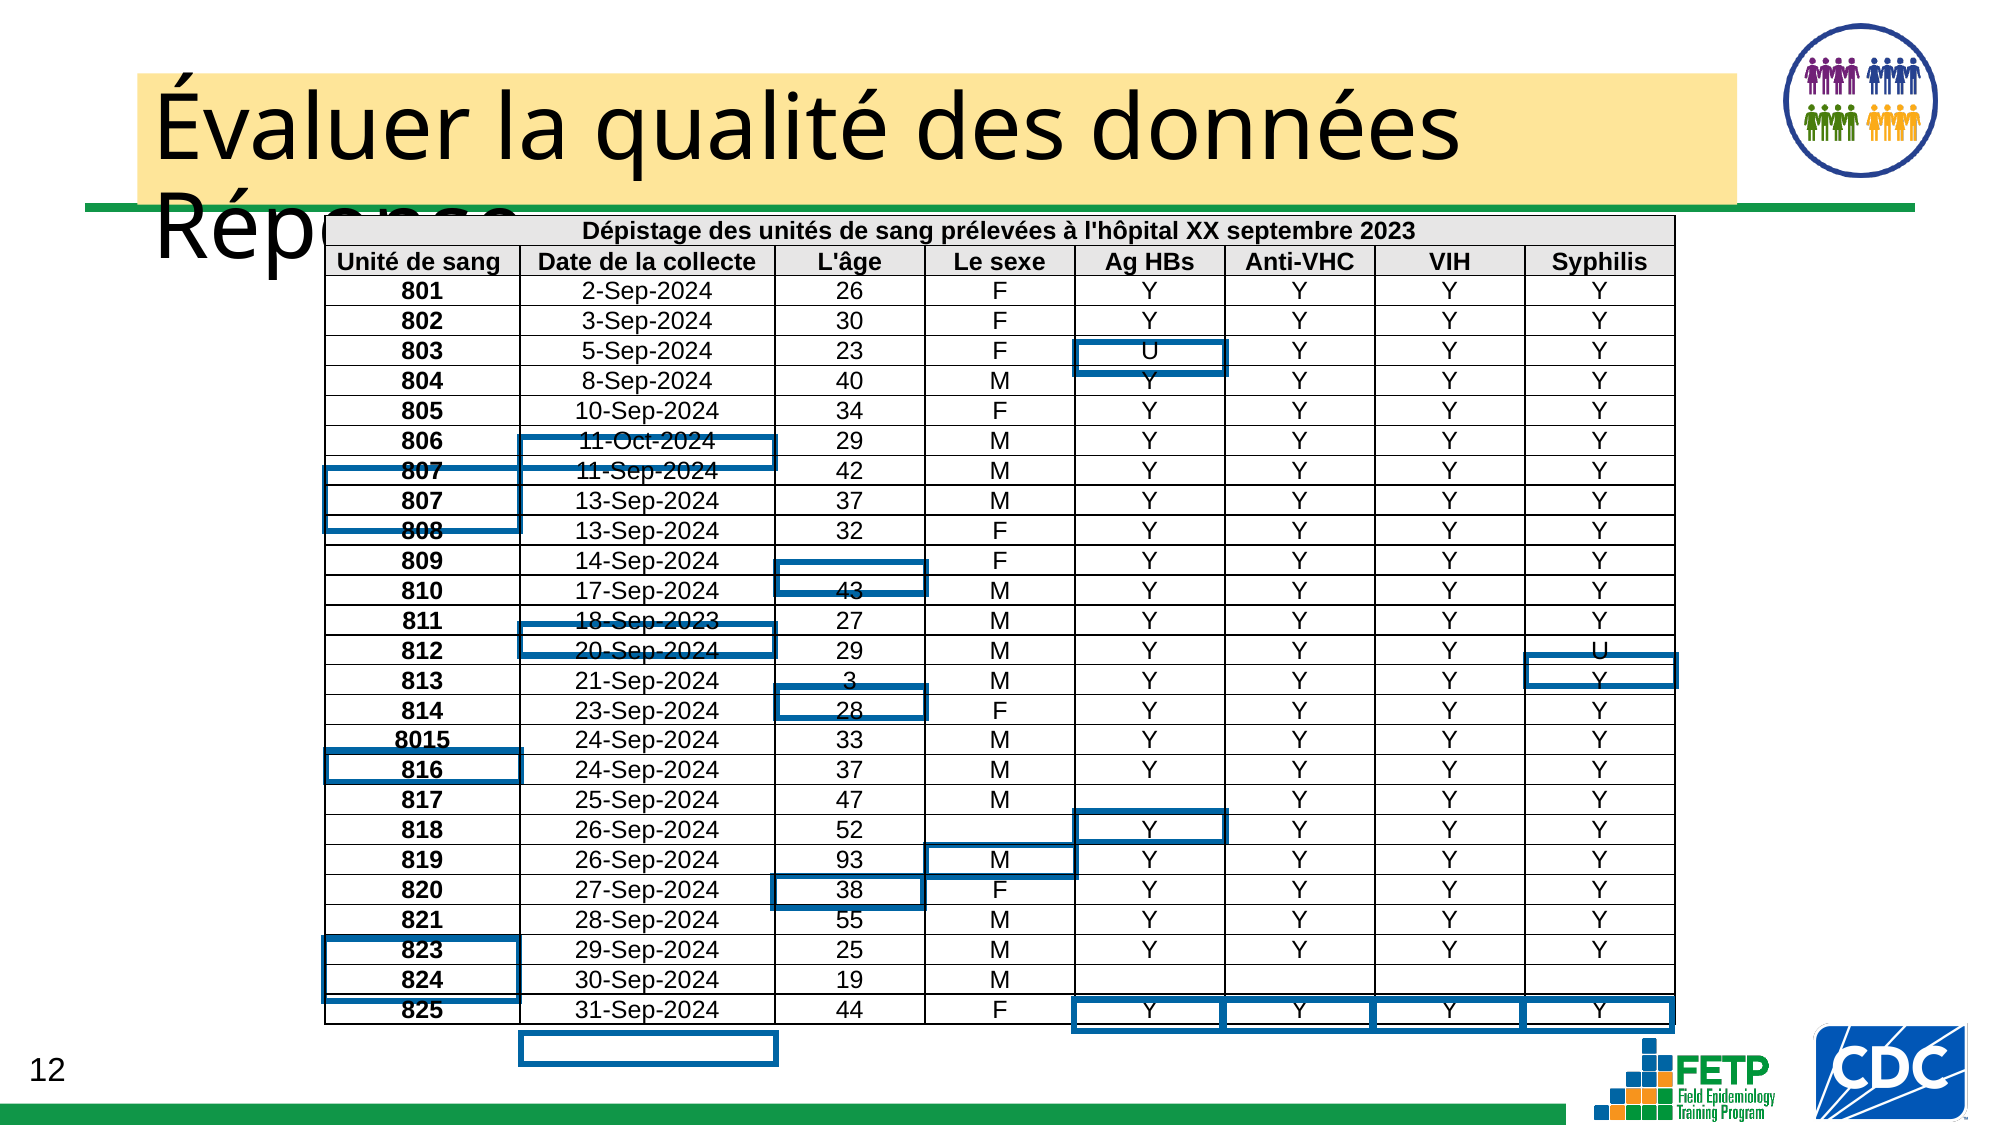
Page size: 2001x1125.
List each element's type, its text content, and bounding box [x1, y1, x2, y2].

table_cell Y [1526, 695, 1674, 724]
table_cell M [926, 935, 1074, 964]
table_cell 11-Oct-2024 [521, 426, 774, 455]
table_cell 28 [776, 695, 924, 724]
table_cell [1226, 965, 1374, 993]
table_cell 3 [776, 665, 924, 694]
table_cell Y [1526, 486, 1674, 514]
table_cell Y [1526, 875, 1674, 904]
table_cell M [926, 486, 1074, 514]
table_cell Y [1526, 336, 1674, 365]
table_cell Y [1076, 516, 1224, 544]
table_cell 820 [326, 875, 519, 904]
table_cell 29 [776, 426, 924, 455]
table_cell Y [1226, 725, 1374, 754]
table_cell Y [1076, 725, 1224, 754]
table_cell Syphilis [1526, 246, 1674, 275]
table_cell 825 [326, 995, 519, 1023]
table_cell 821 [326, 905, 519, 934]
table_cell Y [1376, 875, 1524, 904]
table_cell Y [1076, 815, 1224, 844]
table_cell Y [1526, 815, 1674, 844]
table_cell 37 [776, 755, 924, 784]
table_cell 29-Sep-2024 [521, 935, 774, 964]
table_cell Unité de sang [326, 246, 519, 275]
table_cell Y [1076, 695, 1224, 724]
table_cell 26-Sep-2024 [521, 845, 774, 874]
table_cell 43 [776, 576, 924, 604]
table_cell Y [1226, 695, 1374, 724]
table_cell 3-Sep-2024 [521, 306, 774, 335]
table_cell M [926, 576, 1074, 604]
table_cell Y [1376, 636, 1524, 664]
table_cell 802 [326, 306, 519, 335]
table_cell 810 [326, 576, 519, 604]
table_cell 33 [776, 725, 924, 754]
table_cell Y [1076, 396, 1224, 425]
table_cell 807 [326, 486, 519, 514]
picture [1594, 1038, 1775, 1122]
table_cell Y [1226, 336, 1374, 365]
table_cell Y [1076, 636, 1224, 664]
table_cell [1076, 965, 1224, 993]
table_cell [1076, 785, 1224, 814]
table_cell M [926, 905, 1074, 934]
table_header Dépistage des unités de sang prélevées à l'hôpital XX septembre 2023 [326, 216, 1674, 245]
table_cell Y [1076, 276, 1224, 305]
table_cell Y [1376, 396, 1524, 425]
text_box [1073, 999, 1221, 1031]
table_cell Y [1226, 845, 1374, 874]
table_cell Y [1526, 426, 1674, 455]
table_cell M [926, 845, 1074, 874]
table_cell 804 [326, 366, 519, 395]
table_cell Y [1226, 306, 1374, 335]
table_cell 27 [776, 606, 924, 634]
table_cell Ag HBs [1076, 246, 1224, 275]
table_cell 55 [776, 905, 924, 934]
table_cell Y [1376, 486, 1524, 514]
table_cell Y [1226, 486, 1374, 514]
table_cell 10-Sep-2024 [521, 396, 774, 425]
table_cell F [926, 546, 1074, 574]
table_cell M [926, 636, 1074, 664]
table_cell Y [1076, 905, 1224, 934]
table_cell 25 [776, 935, 924, 964]
table_cell 30 [776, 306, 924, 335]
title Évaluer la qualité des données Réponse [137, 73, 1738, 205]
table_cell Y [1526, 995, 1674, 1023]
table_cell 818 [326, 815, 519, 844]
table_cell 8015 [326, 725, 519, 754]
table_cell Y [1526, 665, 1674, 694]
table_cell 44 [776, 995, 924, 1023]
table_cell Y [1526, 725, 1674, 754]
table_cell 809 [326, 546, 519, 574]
table_cell L'âge [776, 246, 924, 275]
table_cell 24-Sep-2024 [521, 725, 774, 754]
table_cell Y [1226, 785, 1374, 814]
table_cell 21-Sep-2024 [521, 665, 774, 694]
table_cell Y [1226, 606, 1374, 634]
table_cell 30-Sep-2024 [521, 965, 774, 993]
table_cell Y [1076, 486, 1224, 514]
table_cell Y [1076, 456, 1224, 484]
table_cell Y [1076, 935, 1224, 964]
table_cell 2-Sep-2024 [521, 276, 774, 305]
table_cell Y [1376, 785, 1524, 814]
table_cell [776, 546, 924, 574]
table_cell Y [1376, 995, 1524, 999]
table_cell 17-Sep-2024 [521, 576, 774, 604]
table_cell 26-Sep-2024 [521, 815, 774, 844]
table_cell Y [1526, 606, 1674, 634]
table_cell Y [1226, 516, 1374, 544]
table_cell Y [1226, 426, 1374, 455]
table_cell [1376, 965, 1524, 993]
table_cell Y [1376, 336, 1524, 365]
table_cell 26 [776, 276, 924, 305]
table_cell 8-Sep-2024 [521, 366, 774, 395]
table_cell Y [1526, 576, 1674, 604]
table_cell 13-Sep-2024 [521, 516, 774, 544]
table_cell Y [1226, 636, 1374, 664]
table_cell Y [1076, 606, 1224, 634]
table_cell Y [1376, 306, 1524, 335]
picture [1783, 23, 1938, 178]
table_cell Y [1376, 935, 1524, 964]
table_cell Y [1226, 995, 1374, 1023]
table_cell 34 [776, 396, 924, 425]
table_cell 14-Sep-2024 [521, 546, 774, 574]
table_cell 814 [326, 695, 519, 724]
table_cell Y [1376, 905, 1524, 934]
table_cell M [926, 606, 1074, 634]
table_cell Y [1226, 935, 1374, 964]
table_cell F [926, 875, 1074, 904]
table_cell Y [1076, 306, 1224, 335]
table_cell Y [1376, 426, 1524, 455]
table_cell F [926, 396, 1074, 425]
table_cell [926, 815, 1074, 844]
table_cell 816 [326, 755, 519, 784]
table_cell M [926, 426, 1074, 455]
table_cell Y [1076, 875, 1224, 904]
text_box [1521, 999, 1672, 1031]
table_cell 823 [326, 935, 519, 964]
table_cell Y [1376, 845, 1524, 874]
table_cell 28-Sep-2024 [521, 905, 774, 934]
text_box [521, 1032, 776, 1065]
table_cell Y [1226, 396, 1374, 425]
table_cell 23 [776, 336, 924, 365]
table_cell 25-Sep-2024 [521, 785, 774, 814]
table_cell U [1526, 636, 1674, 664]
table_cell Y [1226, 665, 1374, 694]
picture [1813, 1023, 1968, 1122]
table_cell F [926, 336, 1074, 365]
table_cell Y [1526, 396, 1674, 425]
table_cell F [926, 695, 1074, 724]
table_cell Y [1226, 366, 1374, 395]
table_cell 11-Sep-2024 [521, 456, 774, 484]
table_cell Y [1226, 755, 1374, 784]
table_cell Y [1076, 665, 1224, 694]
table_cell U [1076, 336, 1224, 365]
table_cell Y [1226, 815, 1374, 844]
table_cell 808 [326, 516, 519, 544]
table_cell M [926, 965, 1074, 993]
table_cell Y [1376, 606, 1524, 634]
table_cell 5-Sep-2024 [521, 336, 774, 365]
table_cell 805 [326, 396, 519, 425]
table_cell 27-Sep-2024 [521, 875, 774, 904]
table_cell 19 [776, 965, 924, 993]
table_cell Y [1526, 755, 1674, 784]
table_cell Y [1376, 516, 1524, 544]
table_cell Y [1226, 905, 1374, 934]
table_cell 811 [326, 606, 519, 634]
table_cell Y [1076, 995, 1224, 999]
table_cell 20-Sep-2024 [521, 636, 774, 664]
table_cell 23-Sep-2024 [521, 695, 774, 724]
table_cell 13-Sep-2024 [521, 486, 774, 514]
table_cell Y [1376, 815, 1524, 844]
table_cell Y [1376, 695, 1524, 724]
table_cell F [926, 995, 1074, 1023]
table_cell Y [1226, 875, 1374, 904]
table_cell M [926, 755, 1074, 784]
table_cell M [926, 456, 1074, 484]
table_cell Y [1526, 456, 1674, 484]
table_cell Y [1526, 935, 1674, 964]
table_cell F [926, 516, 1074, 544]
table_cell M [926, 366, 1074, 395]
table_cell Y [1076, 426, 1224, 455]
table_cell M [926, 785, 1074, 814]
text_box [1221, 999, 1372, 1031]
table_cell Y [1376, 456, 1524, 484]
table_cell 47 [776, 785, 924, 814]
table_cell [1526, 965, 1674, 993]
table_cell Le sexe [926, 246, 1074, 275]
table_cell 801 [326, 276, 519, 305]
table_cell Y [1526, 845, 1674, 874]
table_cell 819 [326, 845, 519, 874]
table_cell Y [1526, 905, 1674, 934]
table_cell 52 [776, 815, 924, 844]
table_cell 813 [326, 665, 519, 694]
table_cell 18-Sep-2023 [521, 606, 774, 634]
table_cell Y [1076, 576, 1224, 604]
table_cell Y [1526, 366, 1674, 395]
table_cell Y [1226, 456, 1374, 484]
table_cell 38 [776, 875, 924, 904]
table_cell 817 [326, 785, 519, 814]
table_cell Y [1526, 546, 1674, 574]
table_cell 93 [776, 845, 924, 874]
table_cell F [926, 306, 1074, 335]
table_cell Y [1076, 546, 1224, 574]
table_cell F [926, 276, 1074, 305]
table_cell Y [1376, 366, 1524, 395]
table_cell Y [1376, 665, 1524, 694]
table_cell Y [1376, 755, 1524, 784]
text_box [1373, 999, 1521, 1031]
table_cell 29 [776, 636, 924, 664]
table_cell Y [1376, 576, 1524, 604]
table_cell Y [1376, 546, 1524, 574]
table_cell Y [1076, 755, 1224, 784]
table_cell 812 [326, 636, 519, 664]
table_cell Y [1376, 276, 1524, 305]
table_cell 37 [776, 486, 924, 514]
table_cell 824 [326, 965, 519, 993]
table_cell 807 [326, 456, 519, 484]
table_cell 806 [326, 426, 519, 455]
table_cell M [926, 665, 1074, 694]
table_cell Y [1076, 845, 1224, 874]
table_cell Y [1226, 546, 1374, 574]
table_cell VIH [1376, 246, 1524, 275]
table_cell 24-Sep-2024 [521, 755, 774, 784]
table_cell 803 [326, 336, 519, 365]
table_cell 31-Sep-2024 [521, 995, 774, 1023]
table_cell Date de la collecte [521, 246, 774, 275]
table_cell M [926, 725, 1074, 754]
table_cell Y [1526, 516, 1674, 544]
table_cell 32 [776, 516, 924, 544]
table_cell 42 [776, 456, 924, 484]
table_cell Y [1226, 576, 1374, 604]
table_cell Y [1226, 276, 1374, 305]
table_cell Y [1526, 276, 1674, 305]
table_cell Anti-VHC [1226, 246, 1374, 275]
table_cell Y [1076, 366, 1224, 395]
table_cell 40 [776, 366, 924, 395]
table_cell Y [1376, 725, 1524, 754]
table_cell Y [1526, 785, 1674, 814]
table_cell Y [1526, 306, 1674, 335]
